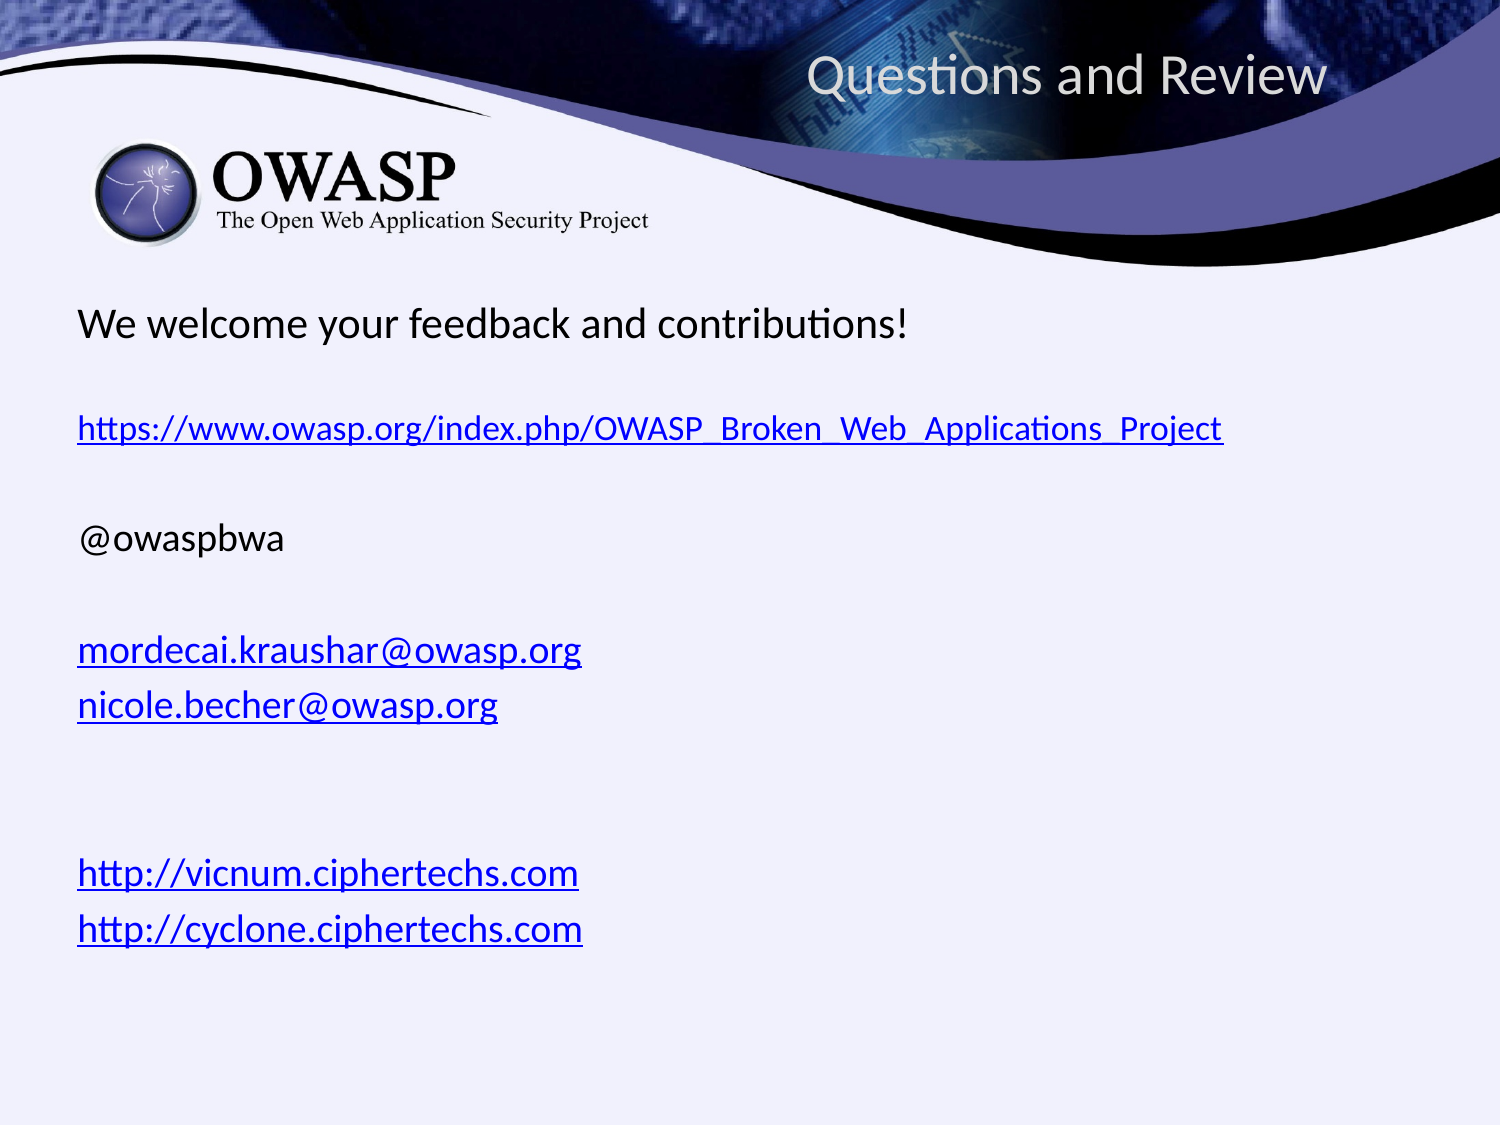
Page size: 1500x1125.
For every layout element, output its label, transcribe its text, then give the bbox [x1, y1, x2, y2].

list We welcome your feedback and contributions! https://www.owasp.org/index.php/OWASP_Broken_Web_Applications_Project @owaspbwa mordecai.kraushar@owasp.org nicole.becher@owasp.org http://vicnum.ciphertechs.com http://cyclone.ciphertechs.com [62, 287, 1438, 963]
picture [0, 0, 1500, 1125]
title Questions and Review [699, 12, 1475, 130]
